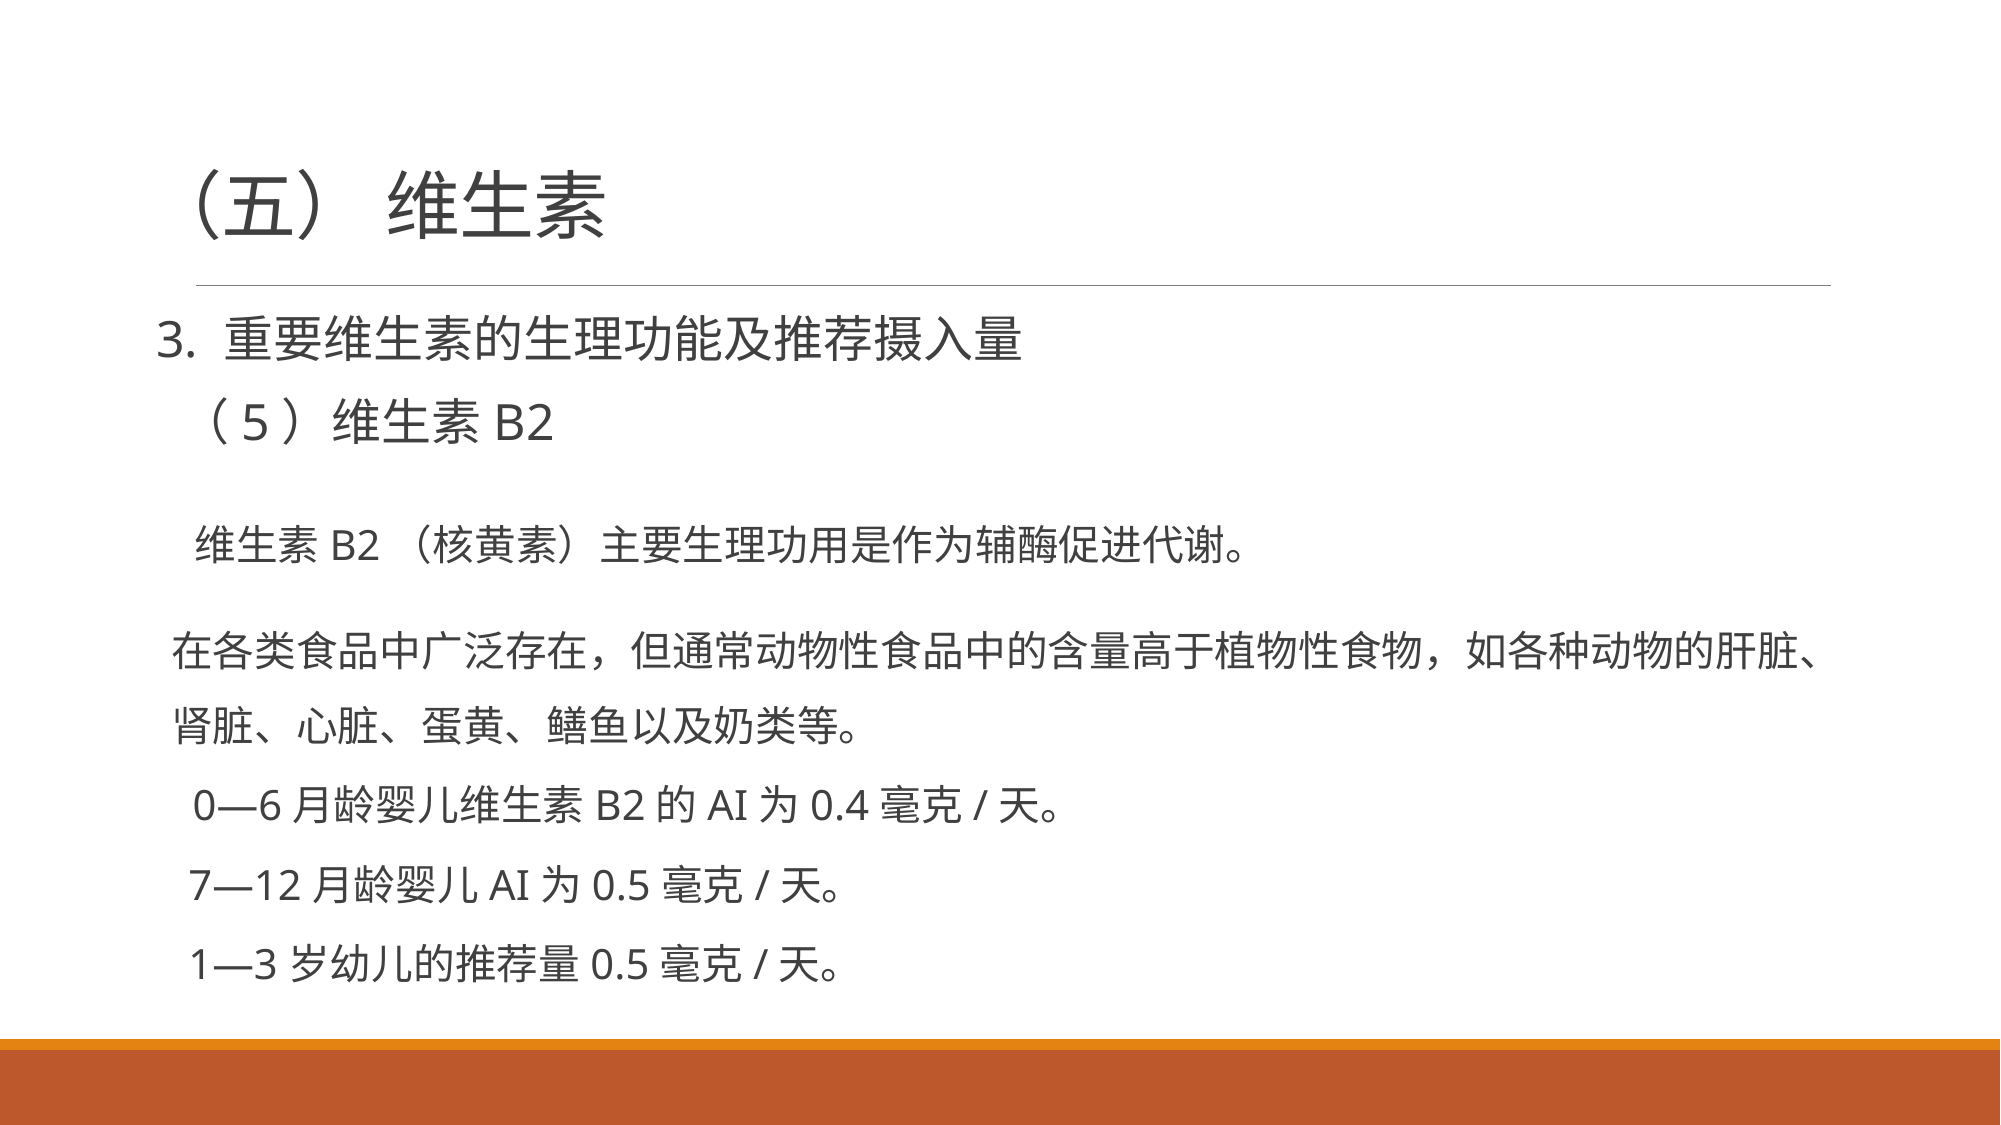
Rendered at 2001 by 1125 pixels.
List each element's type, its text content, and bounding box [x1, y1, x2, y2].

title （五） 维生素 [132, 132, 1543, 257]
list 3. 重要维生素的生理功能及推荐摄入量 （5）维生素B2 维生素B2（核黄素）主要生理功用是作为辅酶促进代谢。 在各类食品中广泛存在，但通常动物性食品中的含量高于植物性食物，如各种动物的肝脏、肾脏、心脏、蛋黄、鳝鱼以及奶类等。 0—6月龄婴儿维生素B2的AI为0.4毫克/天。 7—12月龄婴儿AI为0.5毫克/天。 1—3岁幼儿的推荐量0.5毫克/天。 [156, 207, 1821, 1060]
